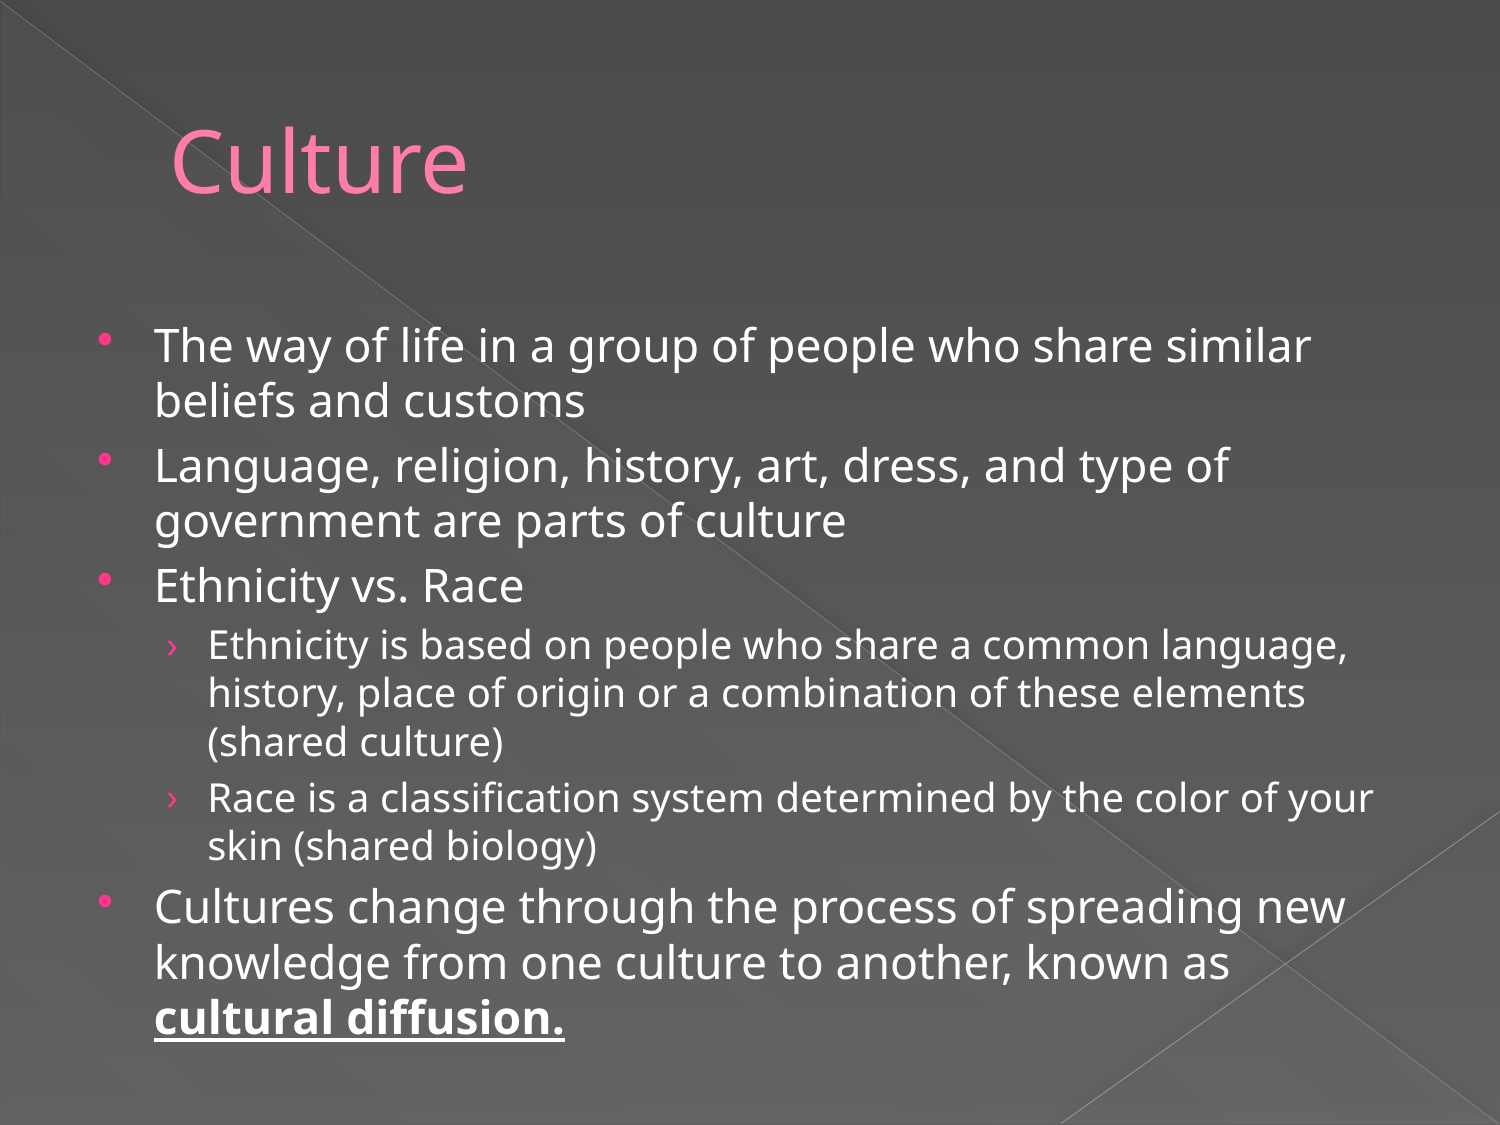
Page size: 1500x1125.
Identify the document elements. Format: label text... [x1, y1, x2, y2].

title Culture [75, 43, 1425, 274]
list The way of life in a group of people who share similar beliefs and customs Language, religion, history, art, dress, and type of government are parts of culture Ethnicity vs. Race Ethnicity is based on people who share a common language, history, place of origin or a combination of these elements (shared culture) Race is a classification system determined by the color of your skin (shared biology) Cultures change through the process of spreading new knowledge from one culture to another, known as cultural diffusion. [75, 308, 1425, 1059]
